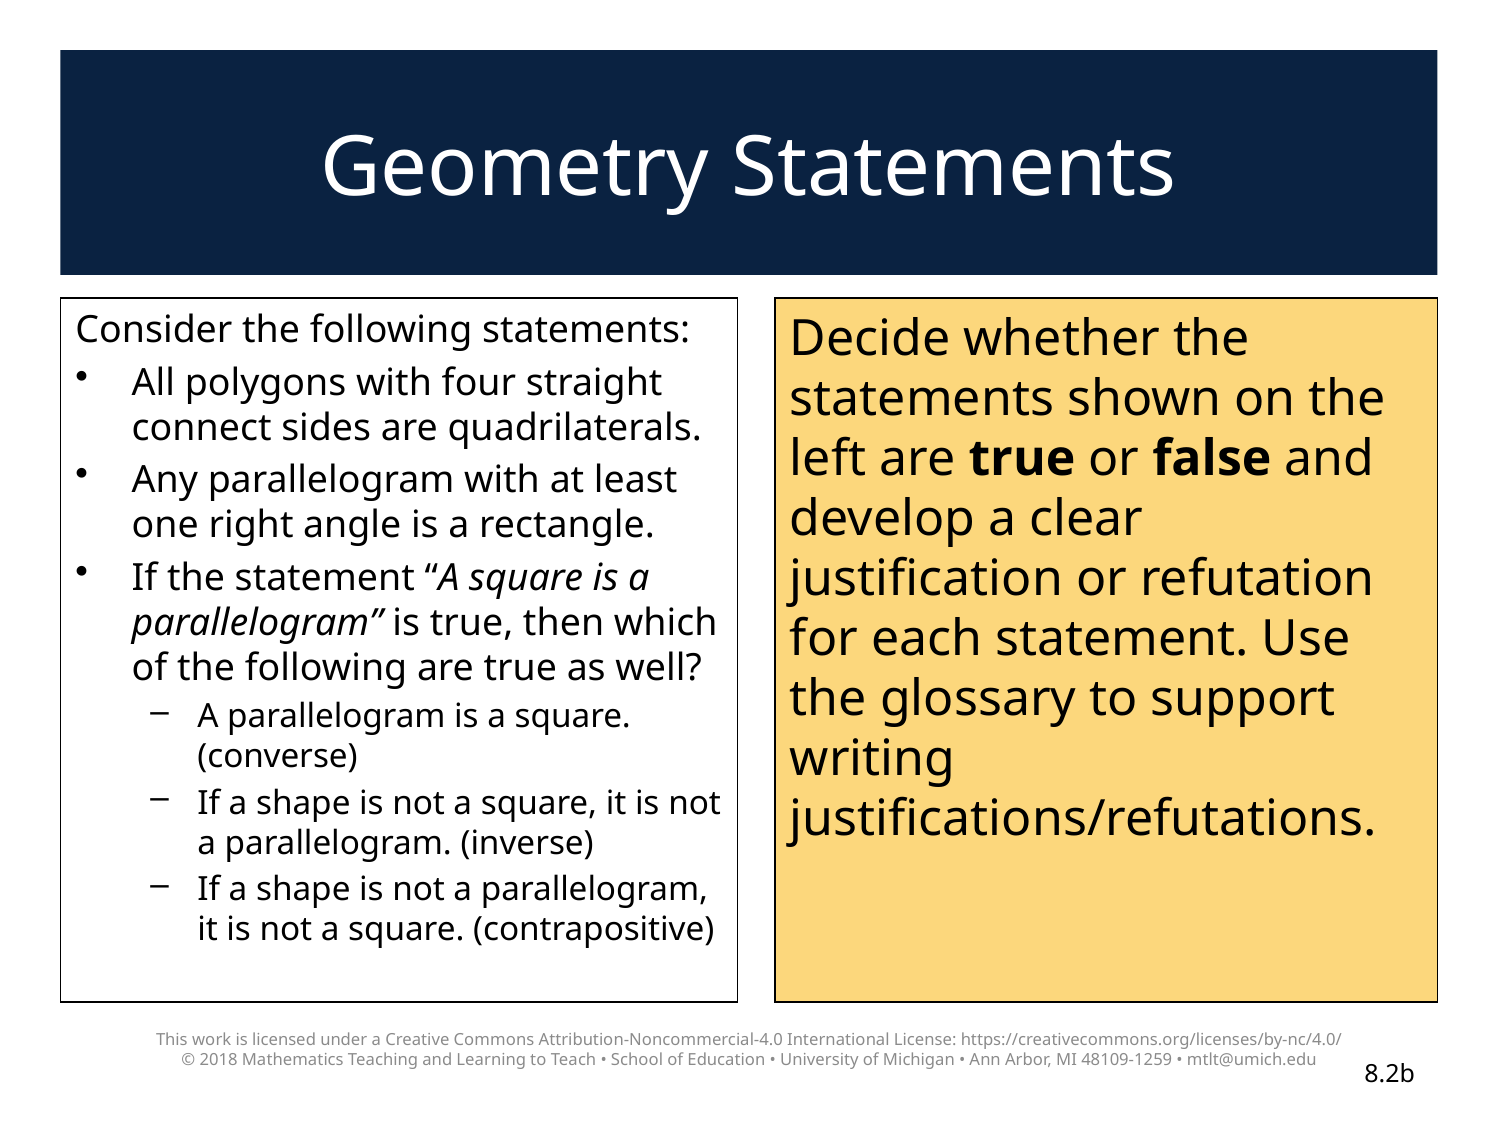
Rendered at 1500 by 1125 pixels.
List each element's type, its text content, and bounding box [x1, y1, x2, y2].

text_box 8.2b [1349, 1050, 1430, 1095]
title Geometry Statements [60, 50, 1438, 275]
text_box Consider the following statements: All polygons with four straight connect sides are quadrilaterals. Any parallelogram with at least one right angle is a rectangle. If the statement “A square is a parallelogram” is true, then which of the following are true as well? A parallelogram is a square. (converse) If a shape is not a square, it is not a parallelogram. (inverse) If a shape is not a parallelogram, it is not a square. (contrapositive) [60, 297, 738, 1002]
text_box Decide whether the statements shown on the left are true or false and develop a clear justification or refutation for each statement. Use the glossary to support writing justifications/refutations. [774, 297, 1438, 1002]
footer This work is licensed under a Creative Commons Attribution-Noncommercial-4.0 International License: https://creativecommons.org/licenses/by-nc/4.0/ © 2018 Mathematics Teaching and Learning to Teach • School of Education • University of Michigan • Ann Arbor, MI 48109-1259 • mtlt@umich.edu [62, 1009, 1438, 1088]
